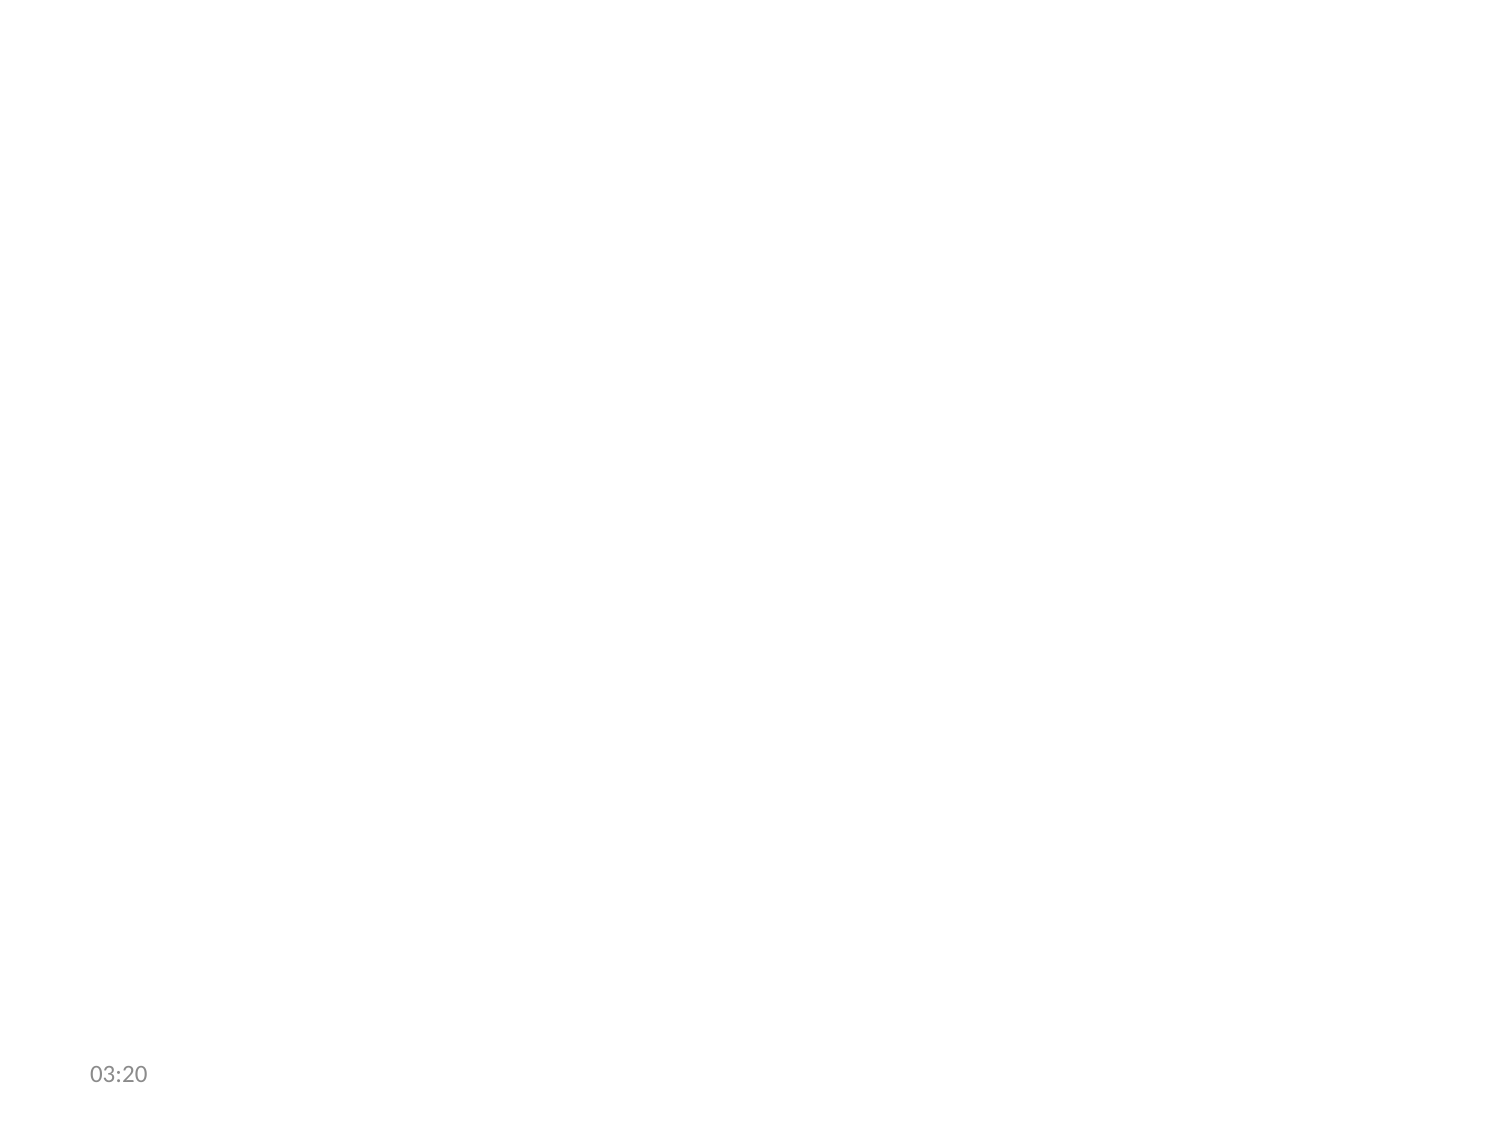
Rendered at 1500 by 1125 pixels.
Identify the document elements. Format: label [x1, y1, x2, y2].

slide_number [75, 1042, 425, 1103]
